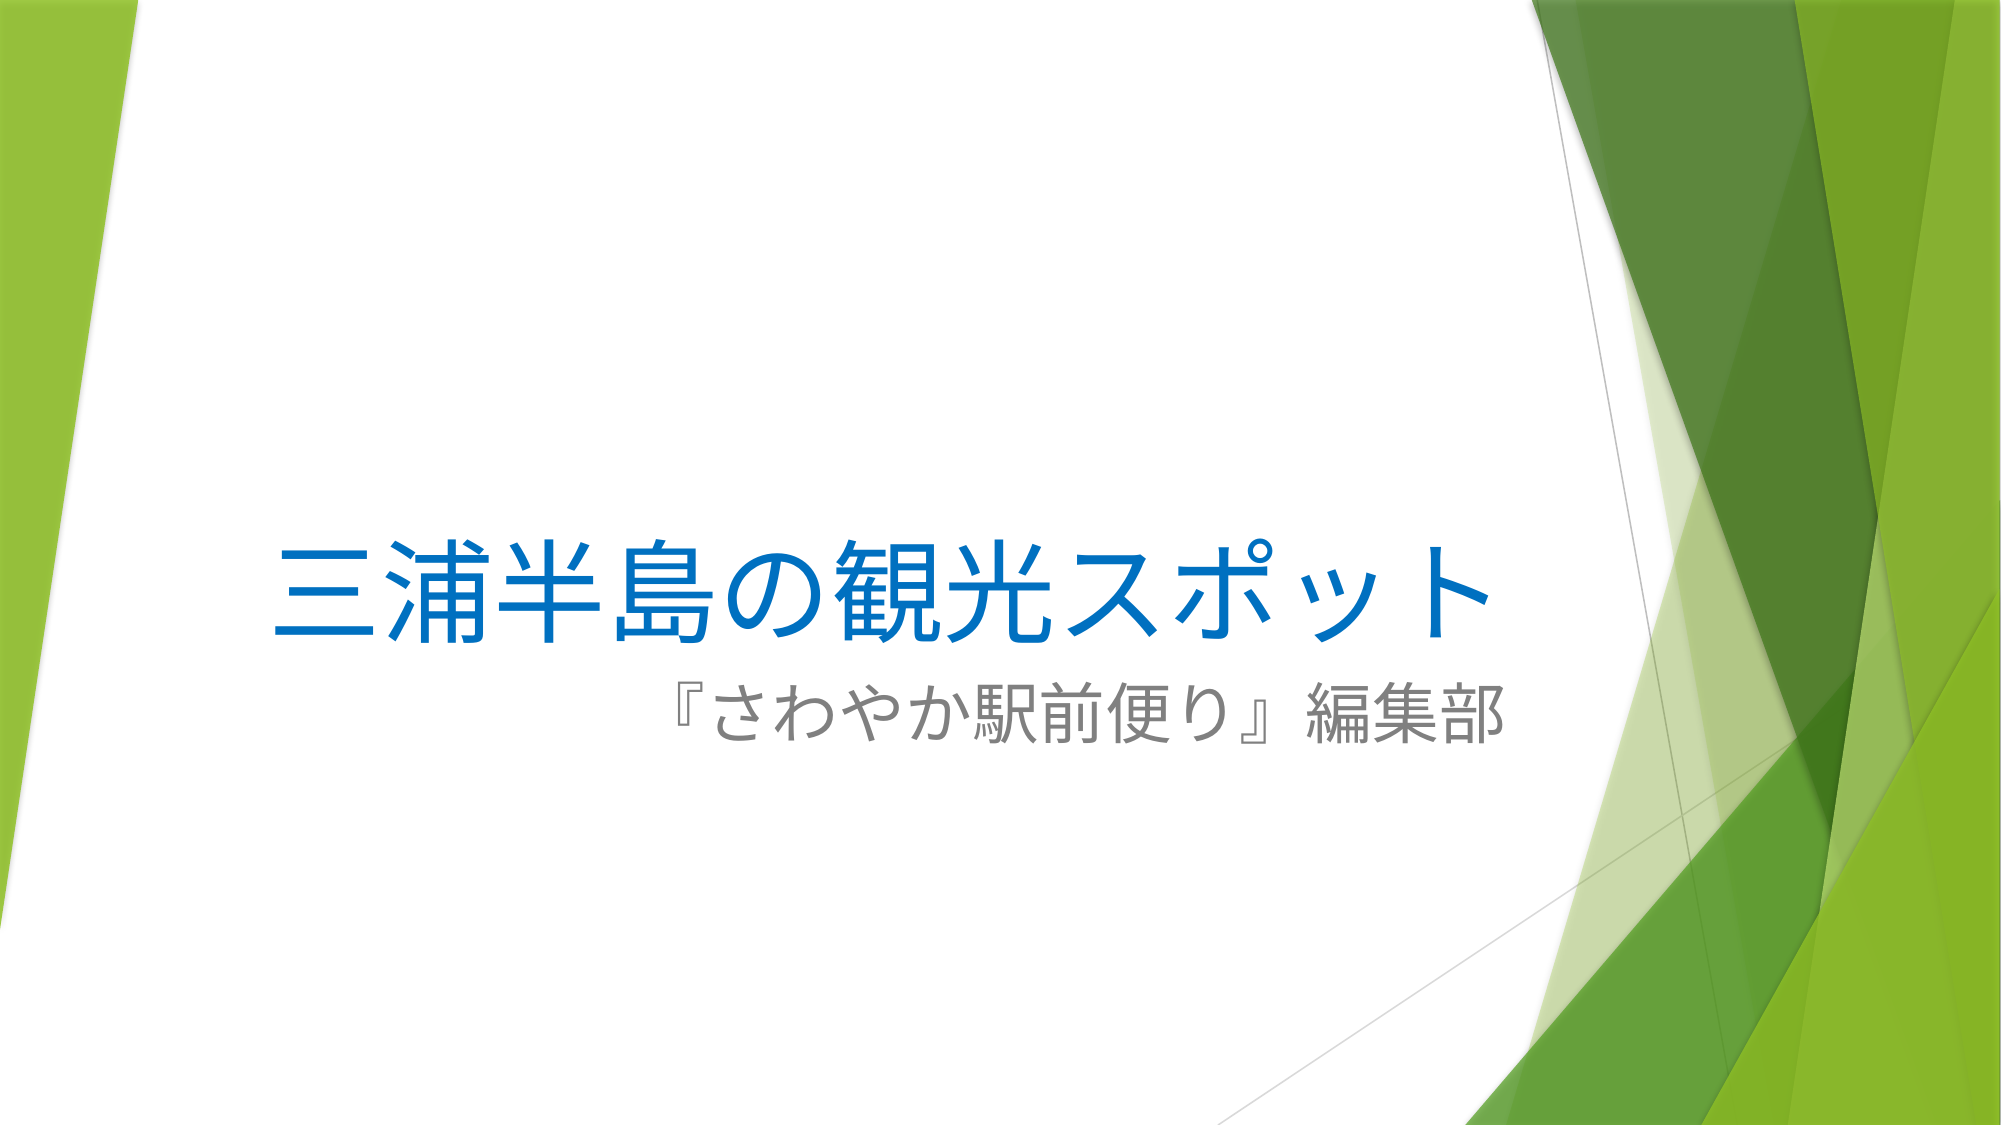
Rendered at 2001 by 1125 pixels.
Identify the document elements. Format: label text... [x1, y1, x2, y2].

subtitle 『さわやか駅前便り』編集部 [247, 664, 1522, 845]
title 三浦半島の観光スポット [247, 394, 1522, 664]
